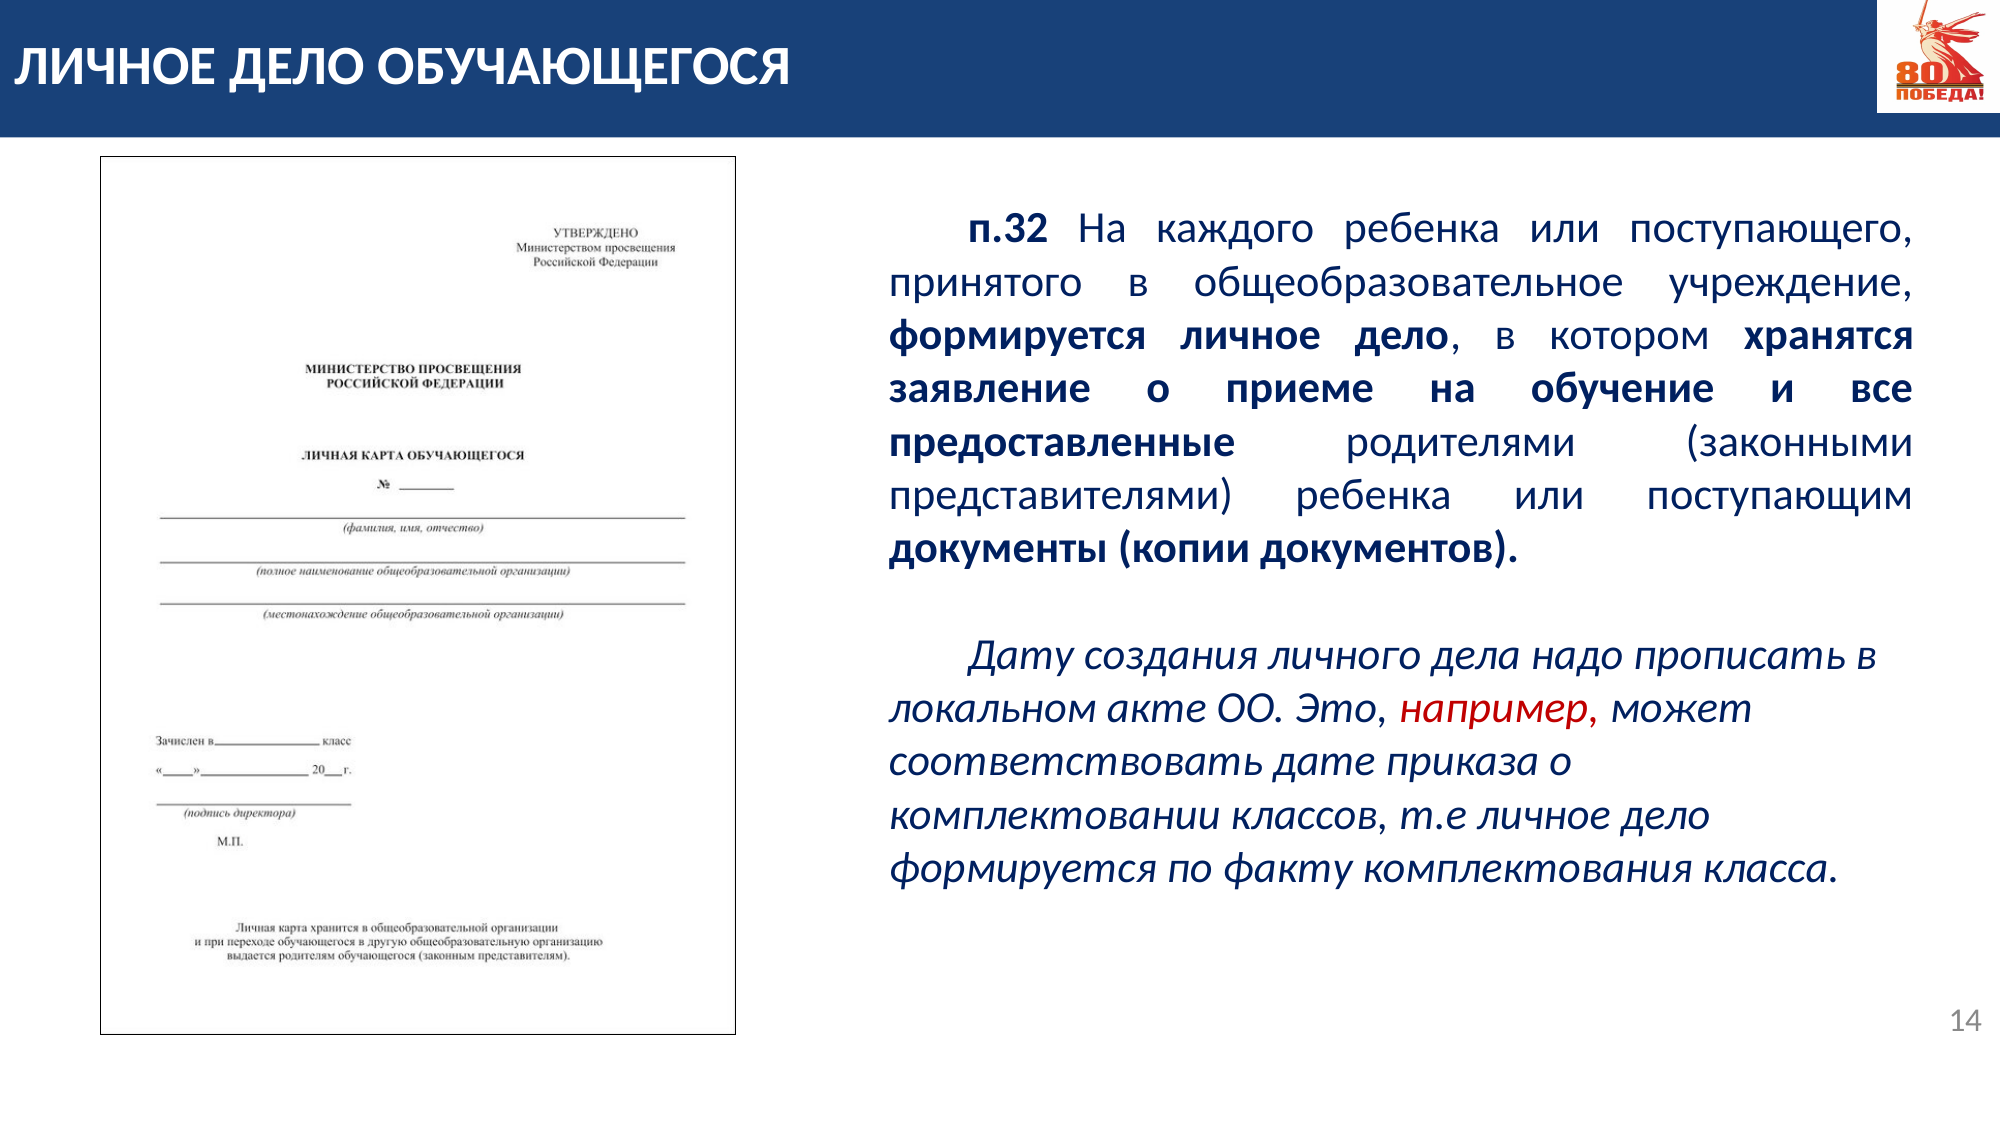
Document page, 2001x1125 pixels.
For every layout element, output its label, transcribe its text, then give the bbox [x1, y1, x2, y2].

text_box ЛИЧНОЕ ДЕЛО ОБУЧАЮЩЕГОСЯ [0, 0, 2000, 138]
text_box п.32 На каждого ребенка или поступающего, принятого в общеобразовательное учреждение, формируется личное дело, в котором хранятся заявление о приеме на обучение и все предоставленные родителями (законными представителями) ребенка или поступающим документы (копии документов). Дату создания личного дела надо прописать в локальном акте ОО. Это, например, может соответствовать дате приказа о комплектовании классов, т.е личное дело формируется по факту комплектования класса. [874, 190, 1930, 899]
picture [100, 156, 736, 1035]
picture [1877, 0, 2000, 113]
text_box 14 [1535, 987, 2000, 1048]
